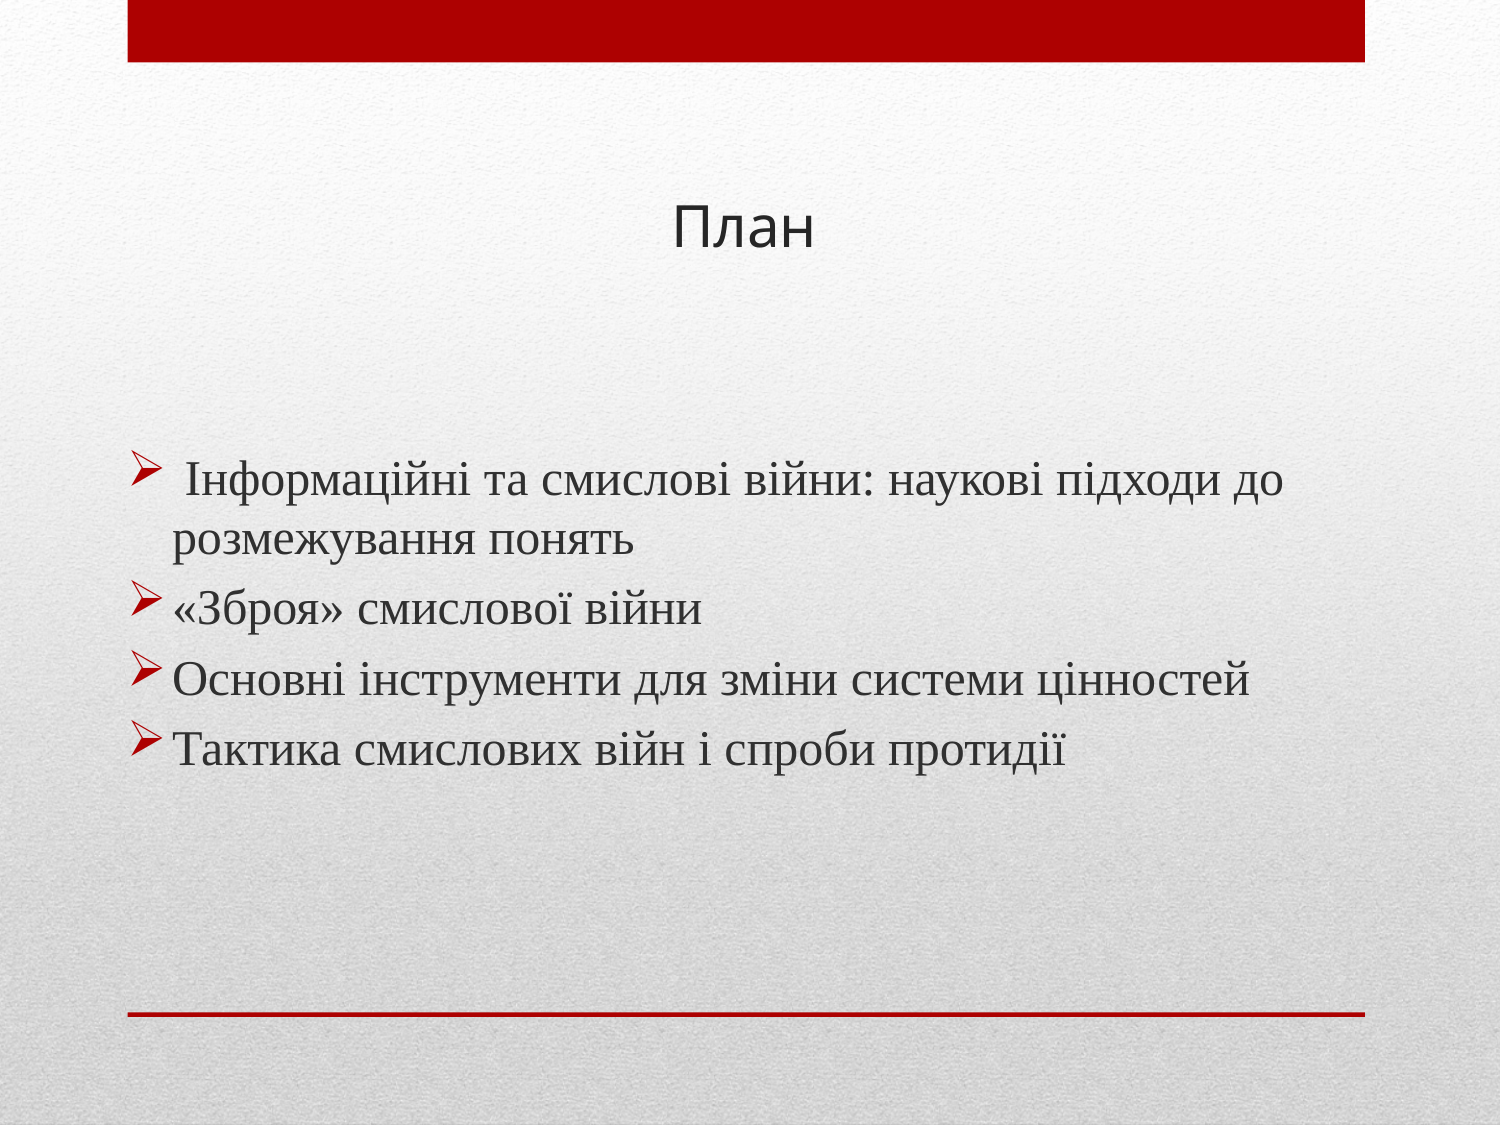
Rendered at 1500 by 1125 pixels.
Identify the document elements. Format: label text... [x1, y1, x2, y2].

list Інформаційні та смислові війни: наукові підходи до розмежування понять «Зброя» смислової війни Основні інструменти для зміни системи цінностей Тактика смислових війн і спроби протидії [112, 278, 1374, 1011]
title План [112, 113, 1376, 268]
